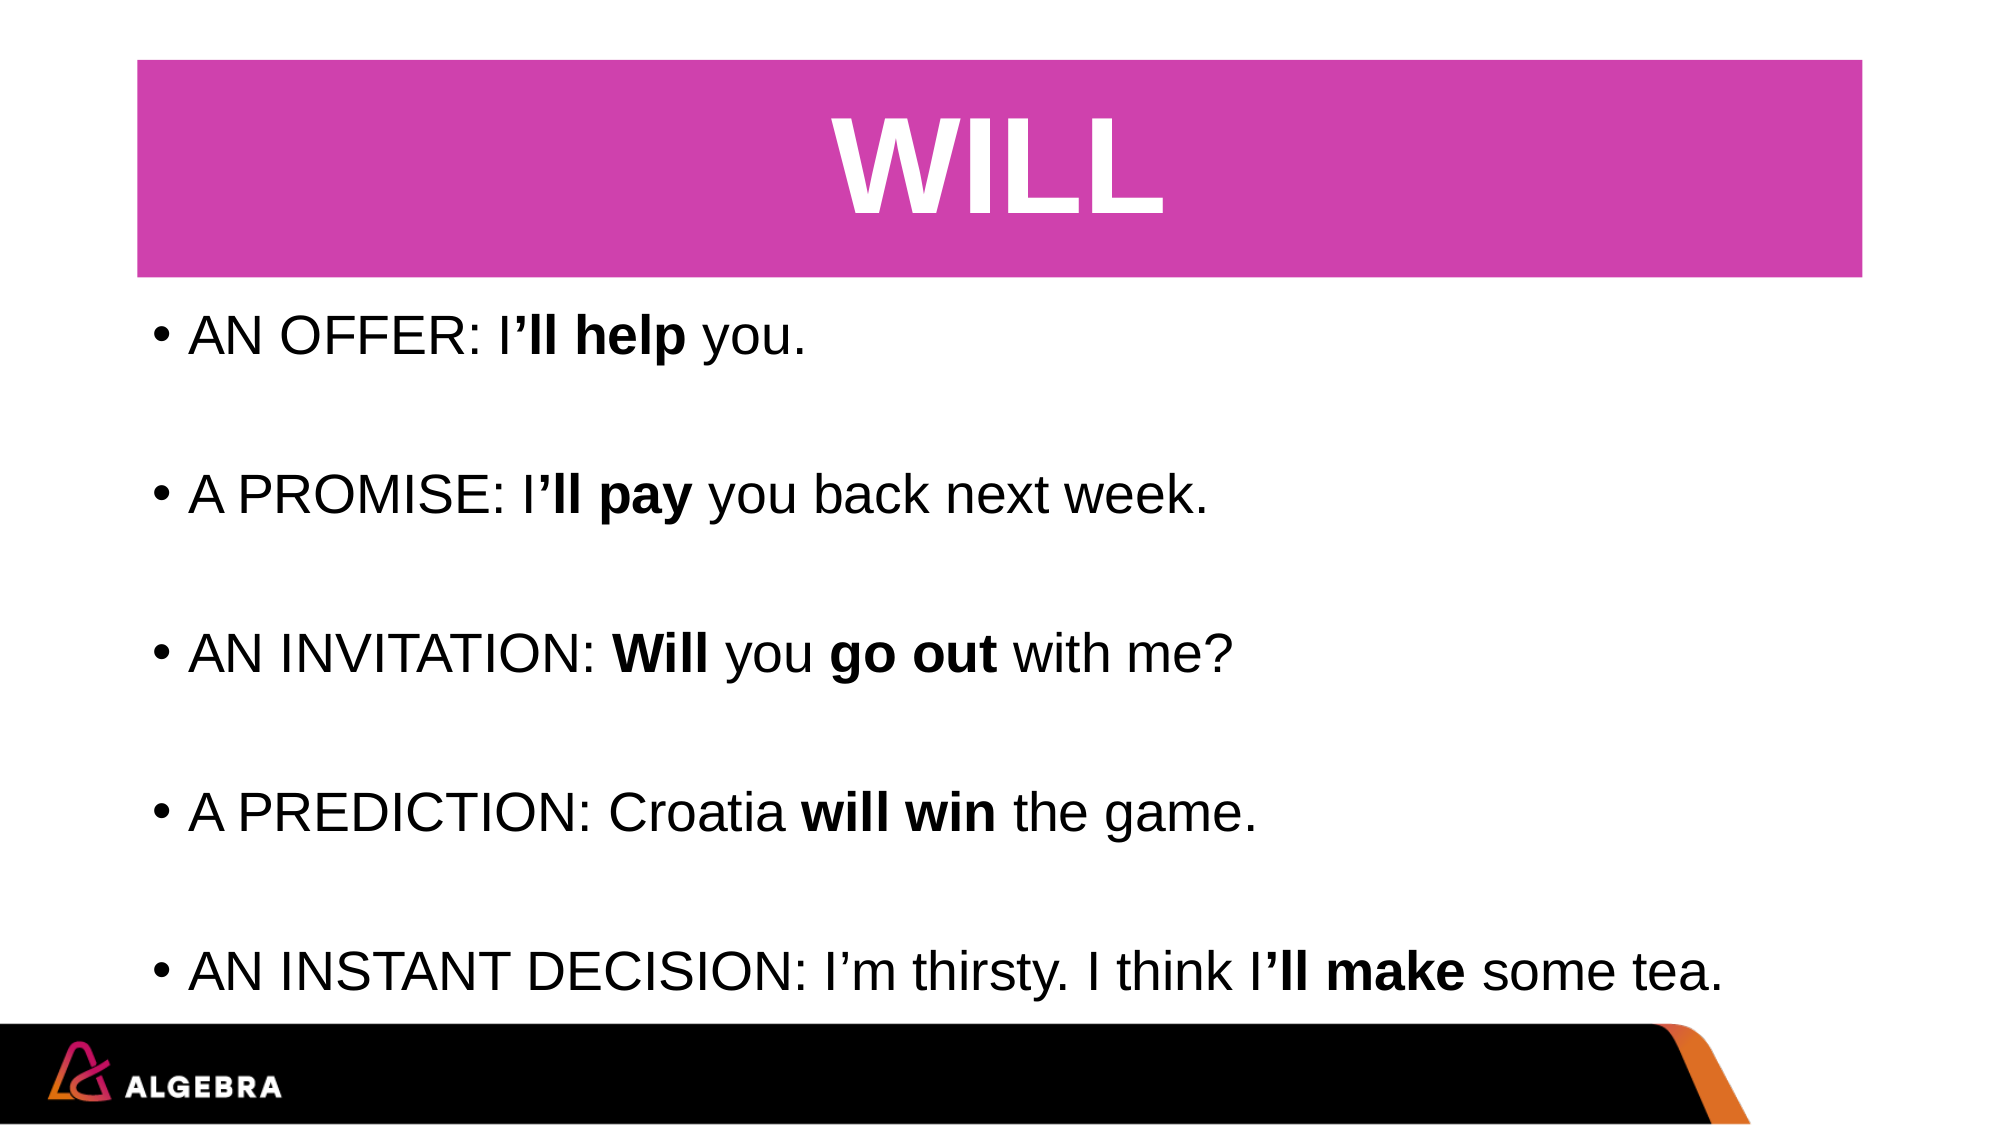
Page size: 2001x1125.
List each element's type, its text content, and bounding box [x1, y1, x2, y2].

list AN OFFER: I’ll help you. A PROMISE: I’ll pay you back next week. AN INVITATION: Will you go out with me? A PREDICTION: Croatia will win the game. AN INSTANT DECISION: I’m thirsty. I think I’ll make some tea. [137, 299, 1863, 1014]
title WILL [137, 59, 1863, 278]
picture [0, 1023, 1958, 1125]
